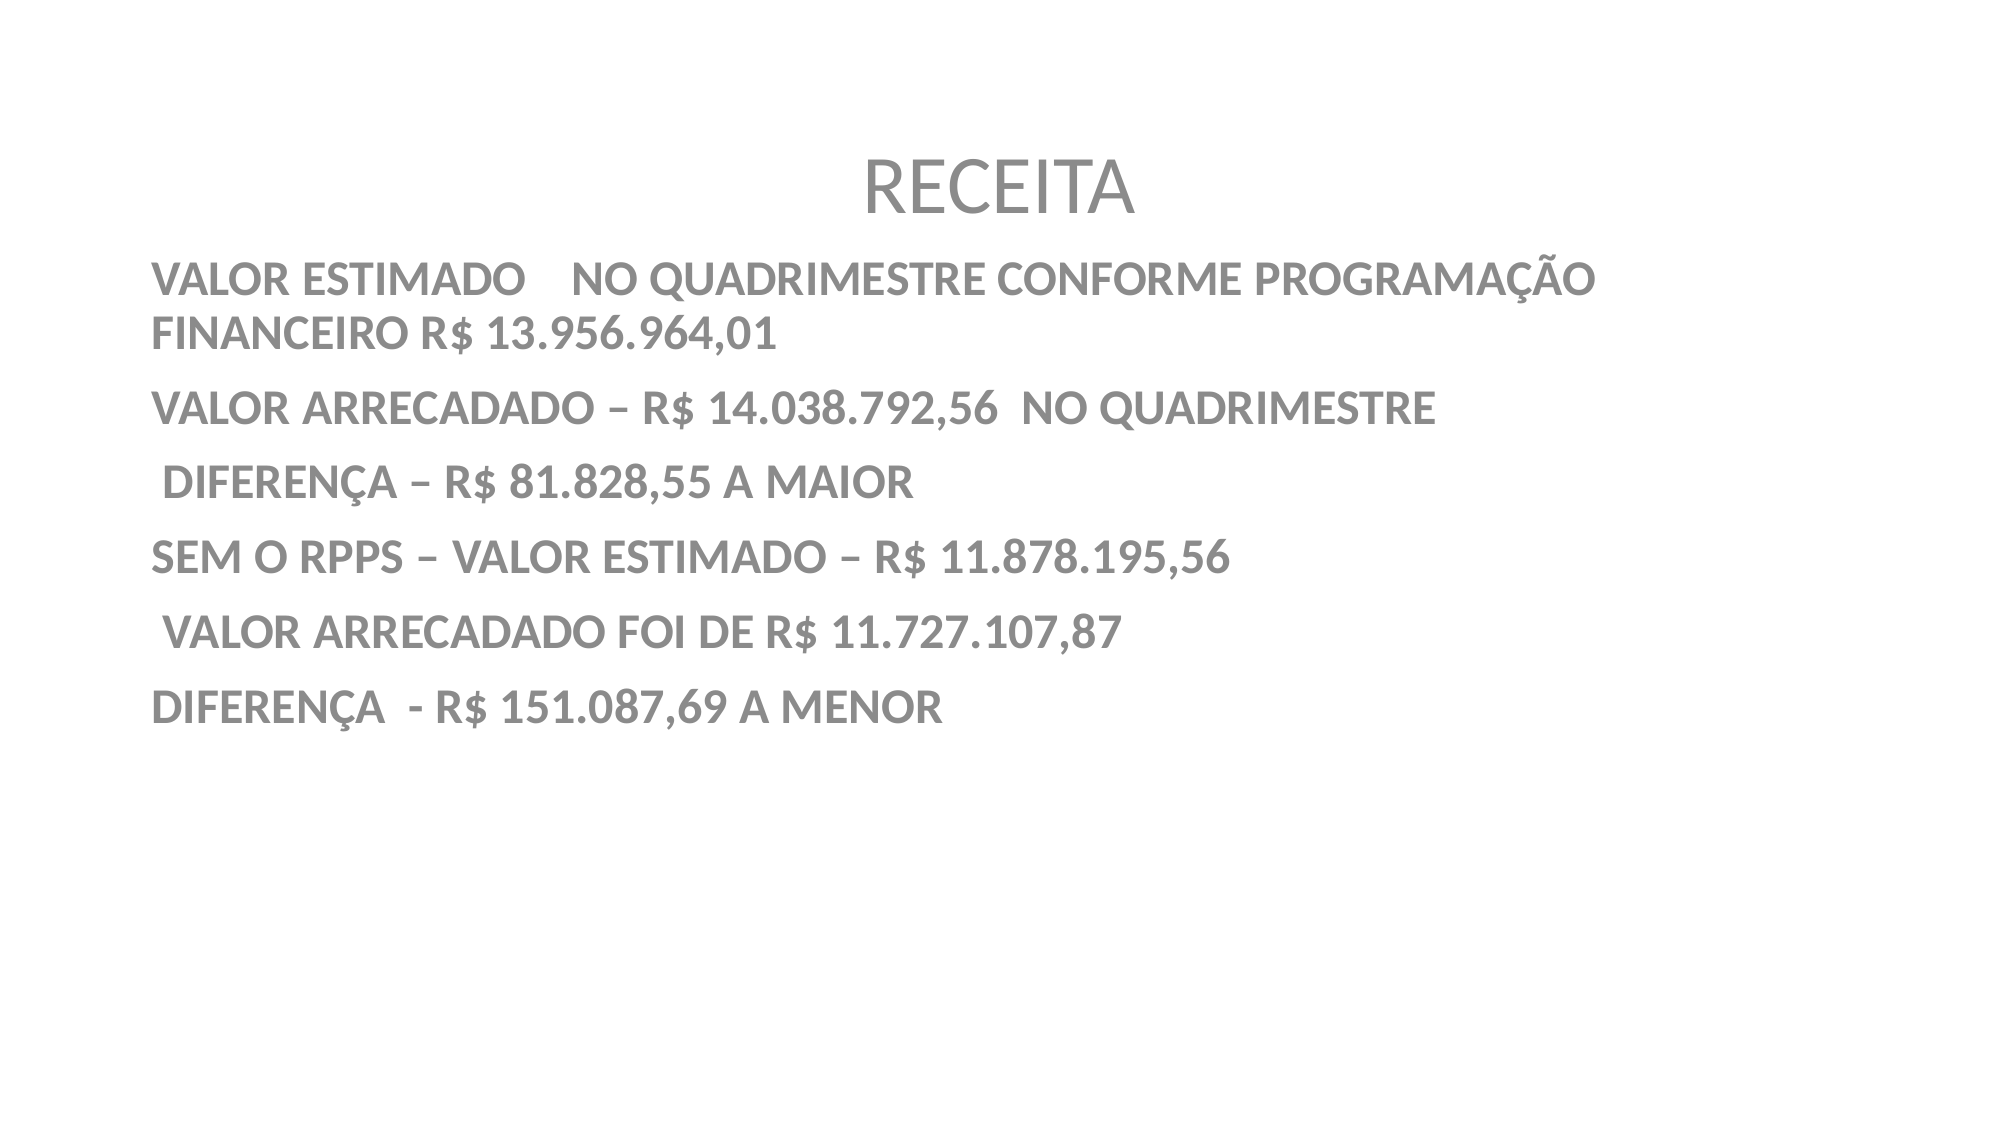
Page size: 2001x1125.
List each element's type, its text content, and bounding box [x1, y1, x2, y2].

list RECEITA VALOR ESTIMADO NO QUADRIMESTRE CONFORME PROGRAMAÇÃO FINANCEIRO R$ 13.956.964,01 VALOR ARRECADADO – R$ 14.038.792,56 NO QUADRIMESTRE DIFERENÇA – R$ 81.828,55 A MAIOR SEM O RPPS – VALOR ESTIMADO – R$ 11.878.195,56 VALOR ARRECADADO FOI DE R$ 11.727.107,87 DIFERENÇA - R$ 151.087,69 A MENOR [136, 133, 1862, 996]
